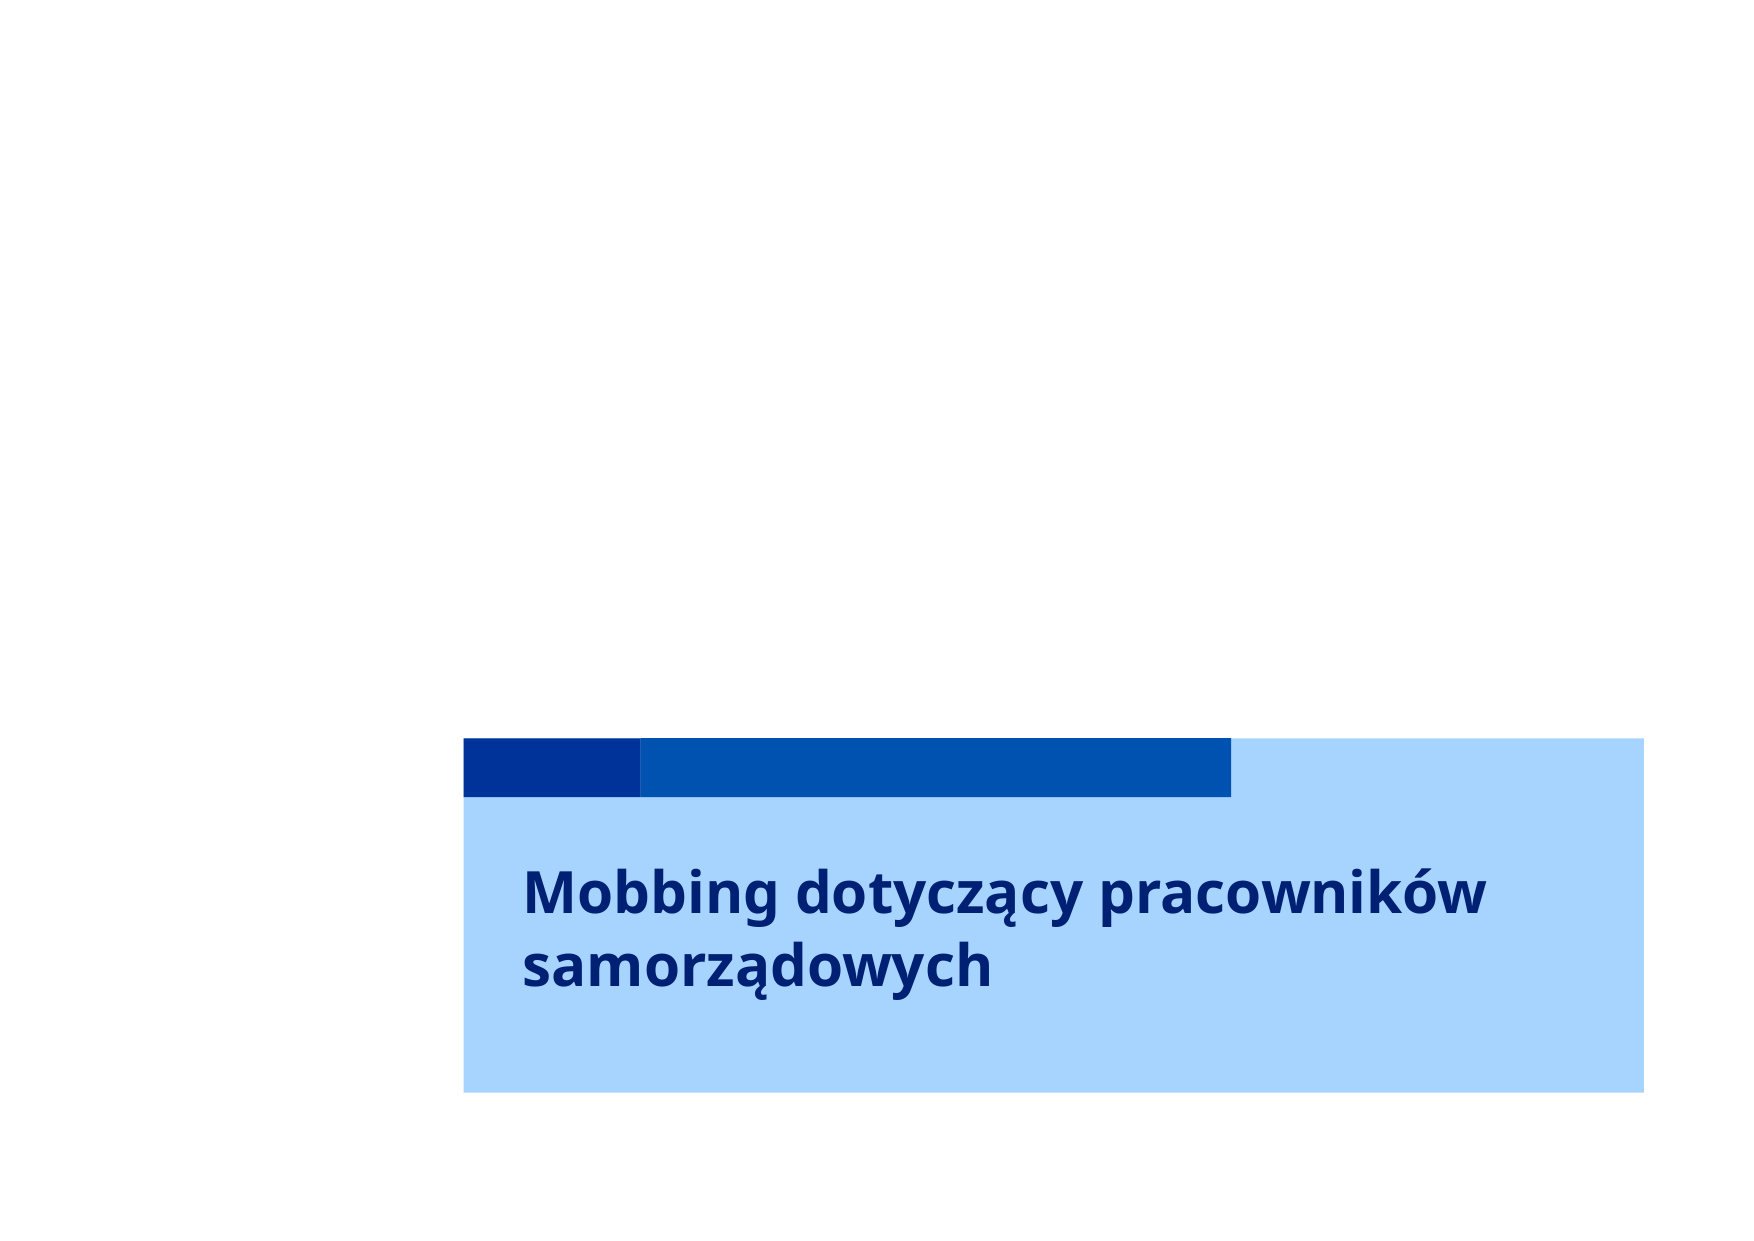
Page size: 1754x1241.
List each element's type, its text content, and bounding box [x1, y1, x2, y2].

title Mobbing dotyczący pracowników samorządowych [522, 852, 1586, 1069]
